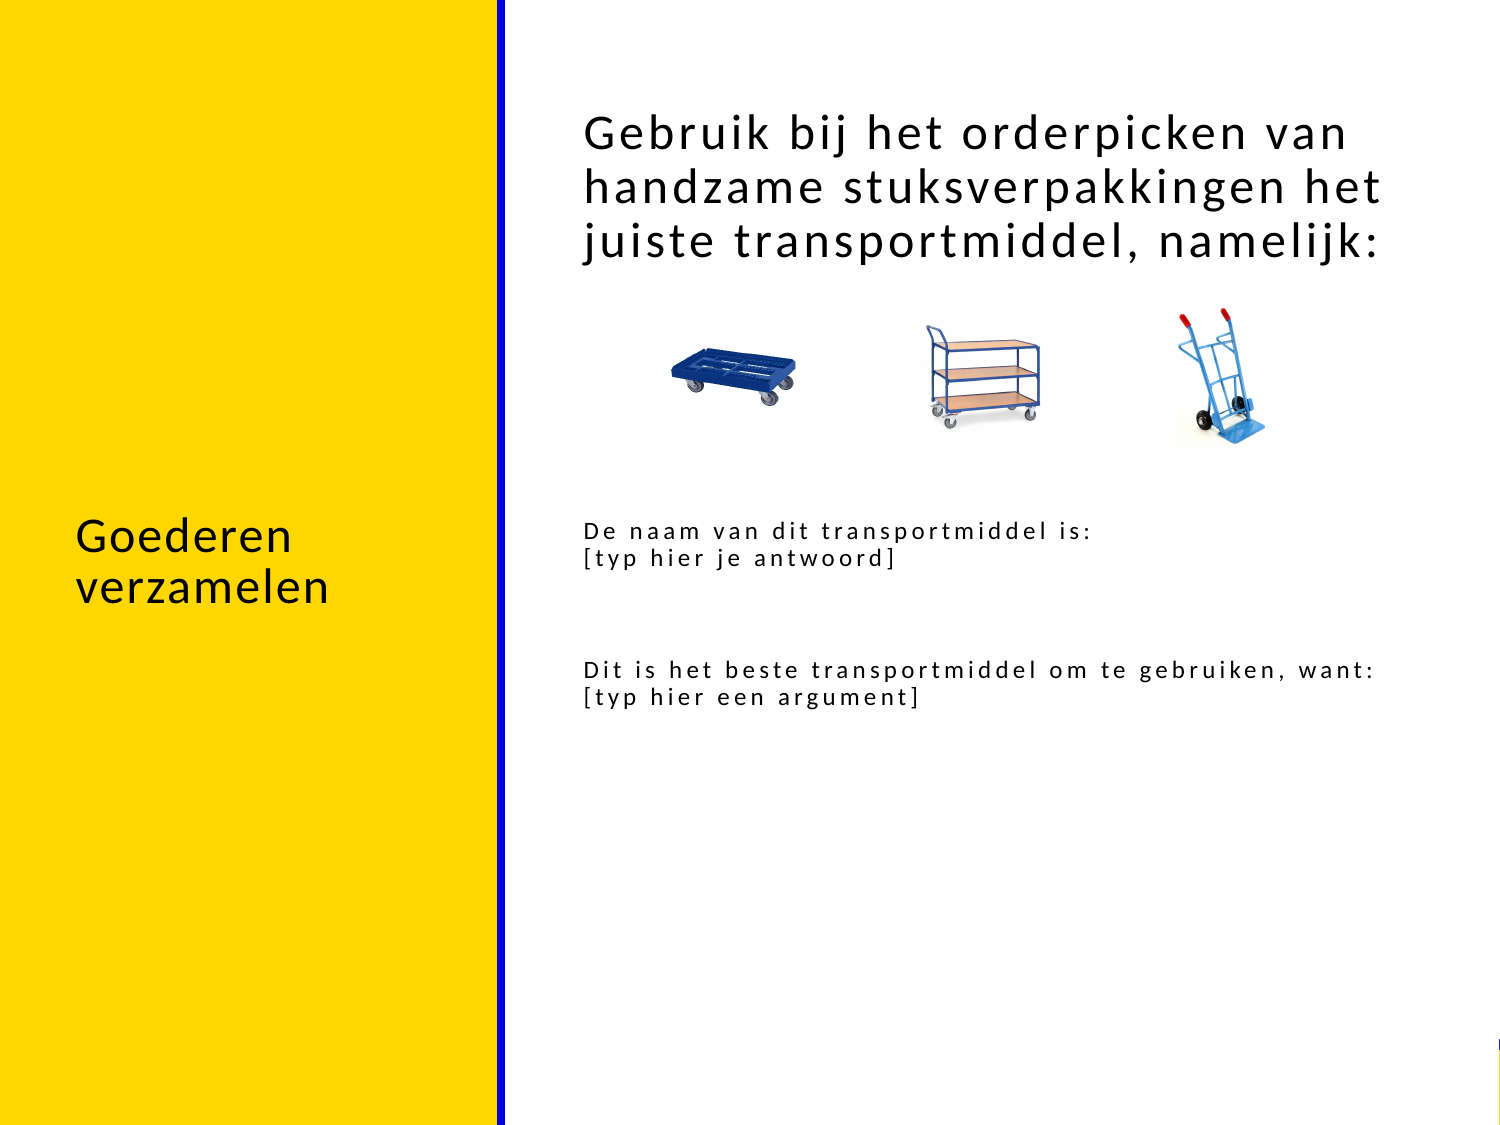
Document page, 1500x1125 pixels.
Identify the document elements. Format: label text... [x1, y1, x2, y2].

text_box [0, 0, 496, 1125]
picture [655, 323, 811, 427]
title Goederen verzamelen [60, 99, 462, 1026]
text_box [506, 0, 1500, 1125]
text_box [496, 295, 506, 1125]
picture [1169, 297, 1271, 449]
picture [905, 298, 1061, 453]
text_box [496, 0, 506, 281]
text_box Gebruik bij het orderpicken van handzame stuksverpakkingen het juiste transportmiddel, namelijk: De naam van dit transportmiddel is: [typ hier je antwoord] Dit is het beste transportmiddel om te gebruiken, want: [typ hier een argument] [583, 99, 1460, 1026]
